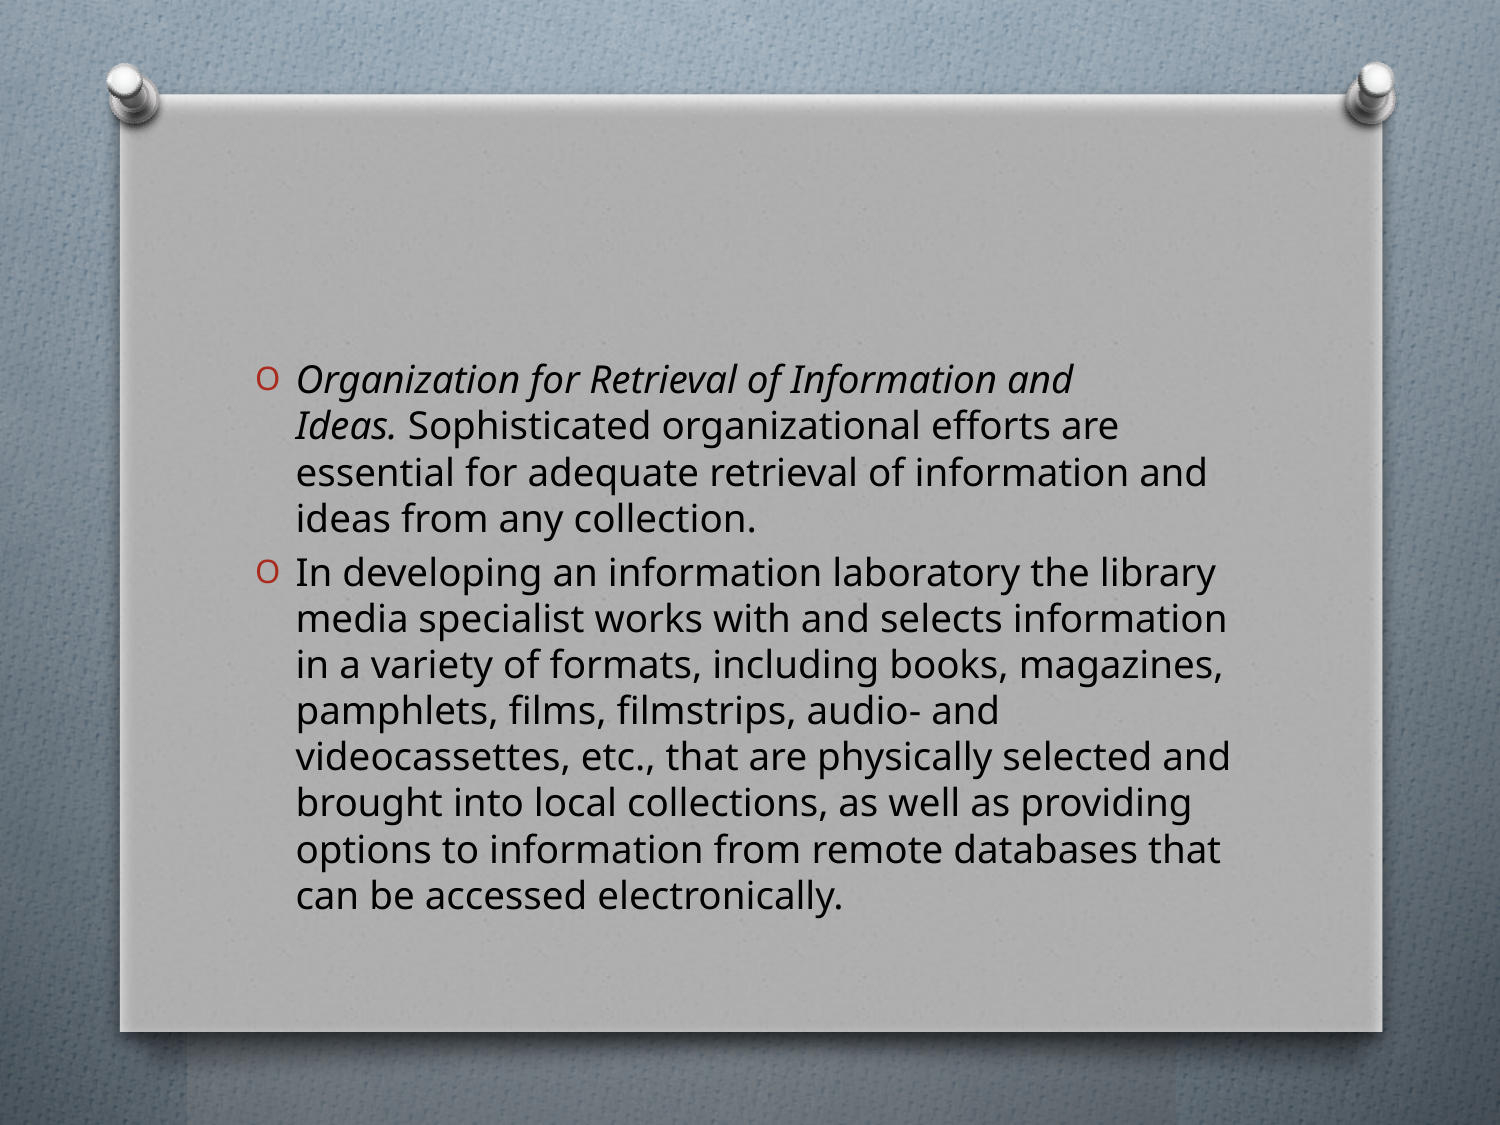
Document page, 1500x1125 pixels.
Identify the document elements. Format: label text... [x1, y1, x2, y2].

picture [75, 29, 198, 153]
picture [1317, 35, 1439, 156]
list Organization for Retrieval of Information and Ideas. Sophisticated organizational efforts are essential for adequate retrieval of information and ideas from any collection. In developing an information laboratory the library media specialist works with and selects information in a variety of formats, including books, magazines, pamphlets, films, filmstrips, audio- and videocassettes, etc., that are physically selected and brought into local collections, as well as providing options to information from remote databases that can be accessed electronically. [240, 347, 1257, 939]
